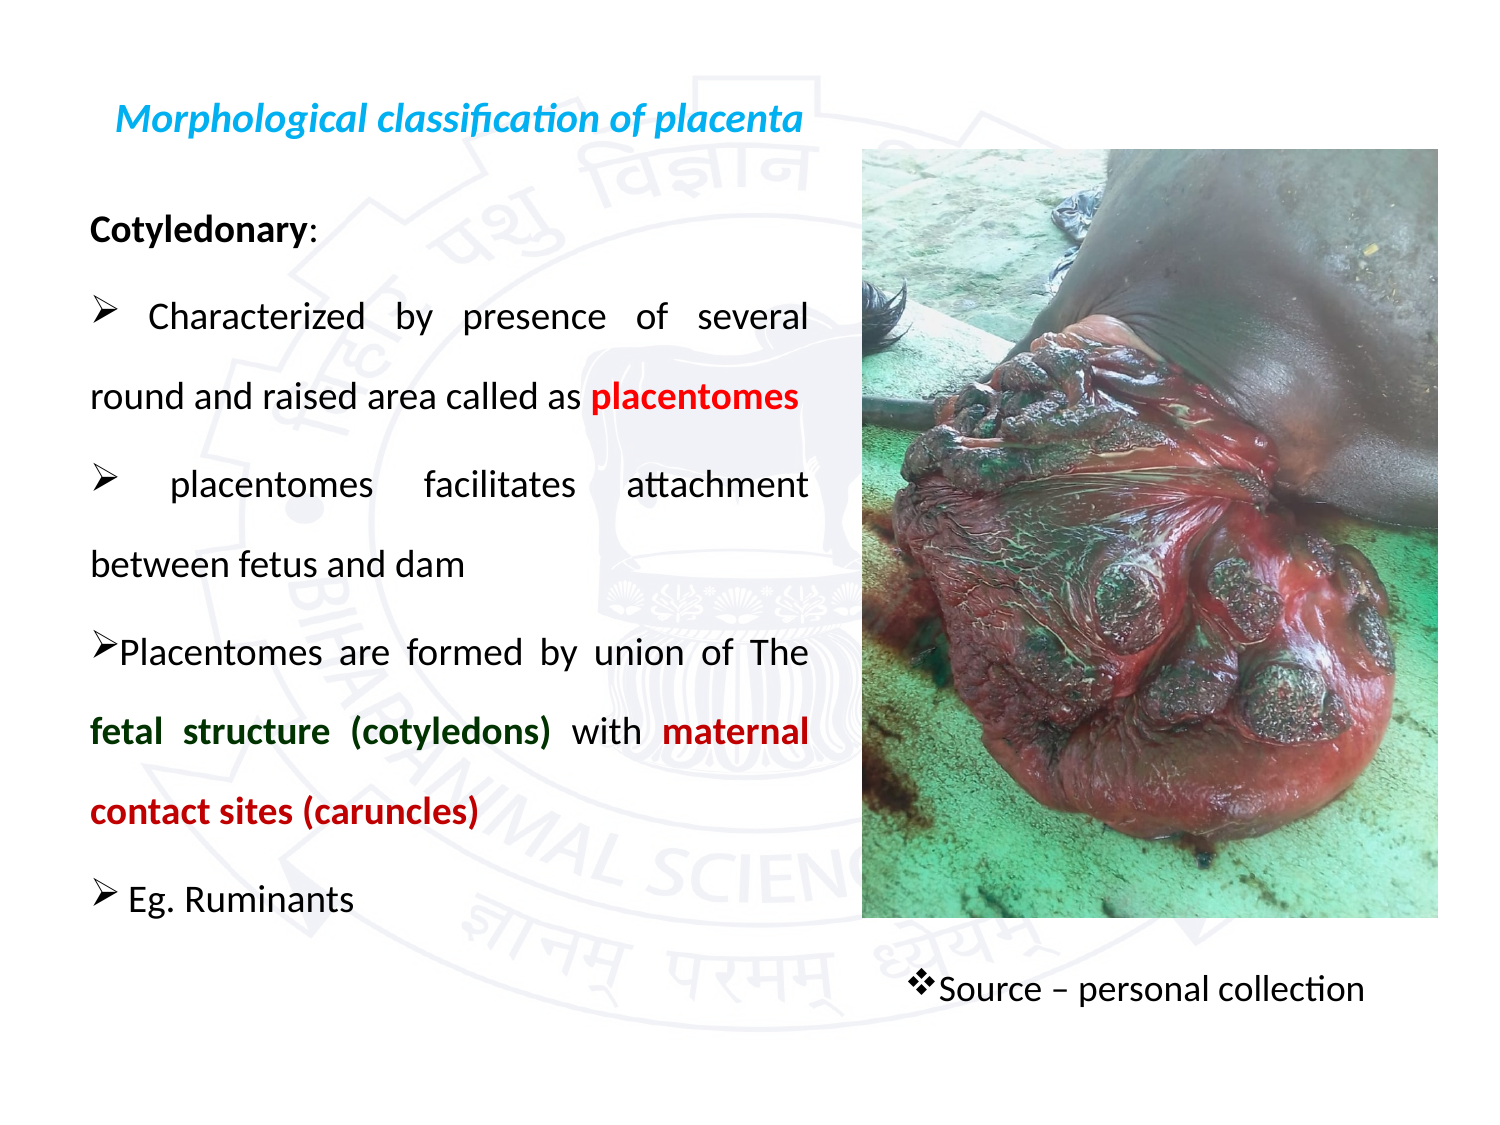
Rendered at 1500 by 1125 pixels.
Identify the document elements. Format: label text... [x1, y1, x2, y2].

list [862, 149, 1438, 918]
title Morphological classification of placenta [99, 37, 1150, 148]
text_box Source – personal collection [889, 927, 1381, 1017]
list Cotyledonary: Characterized by presence of several round and raised area called as placentomes placentomes facilitates attachment between fetus and dam Placentomes are formed by union of The fetal structure (cotyledons) with maternal contact sites (caruncles) Eg. Ruminants [75, 162, 825, 1005]
